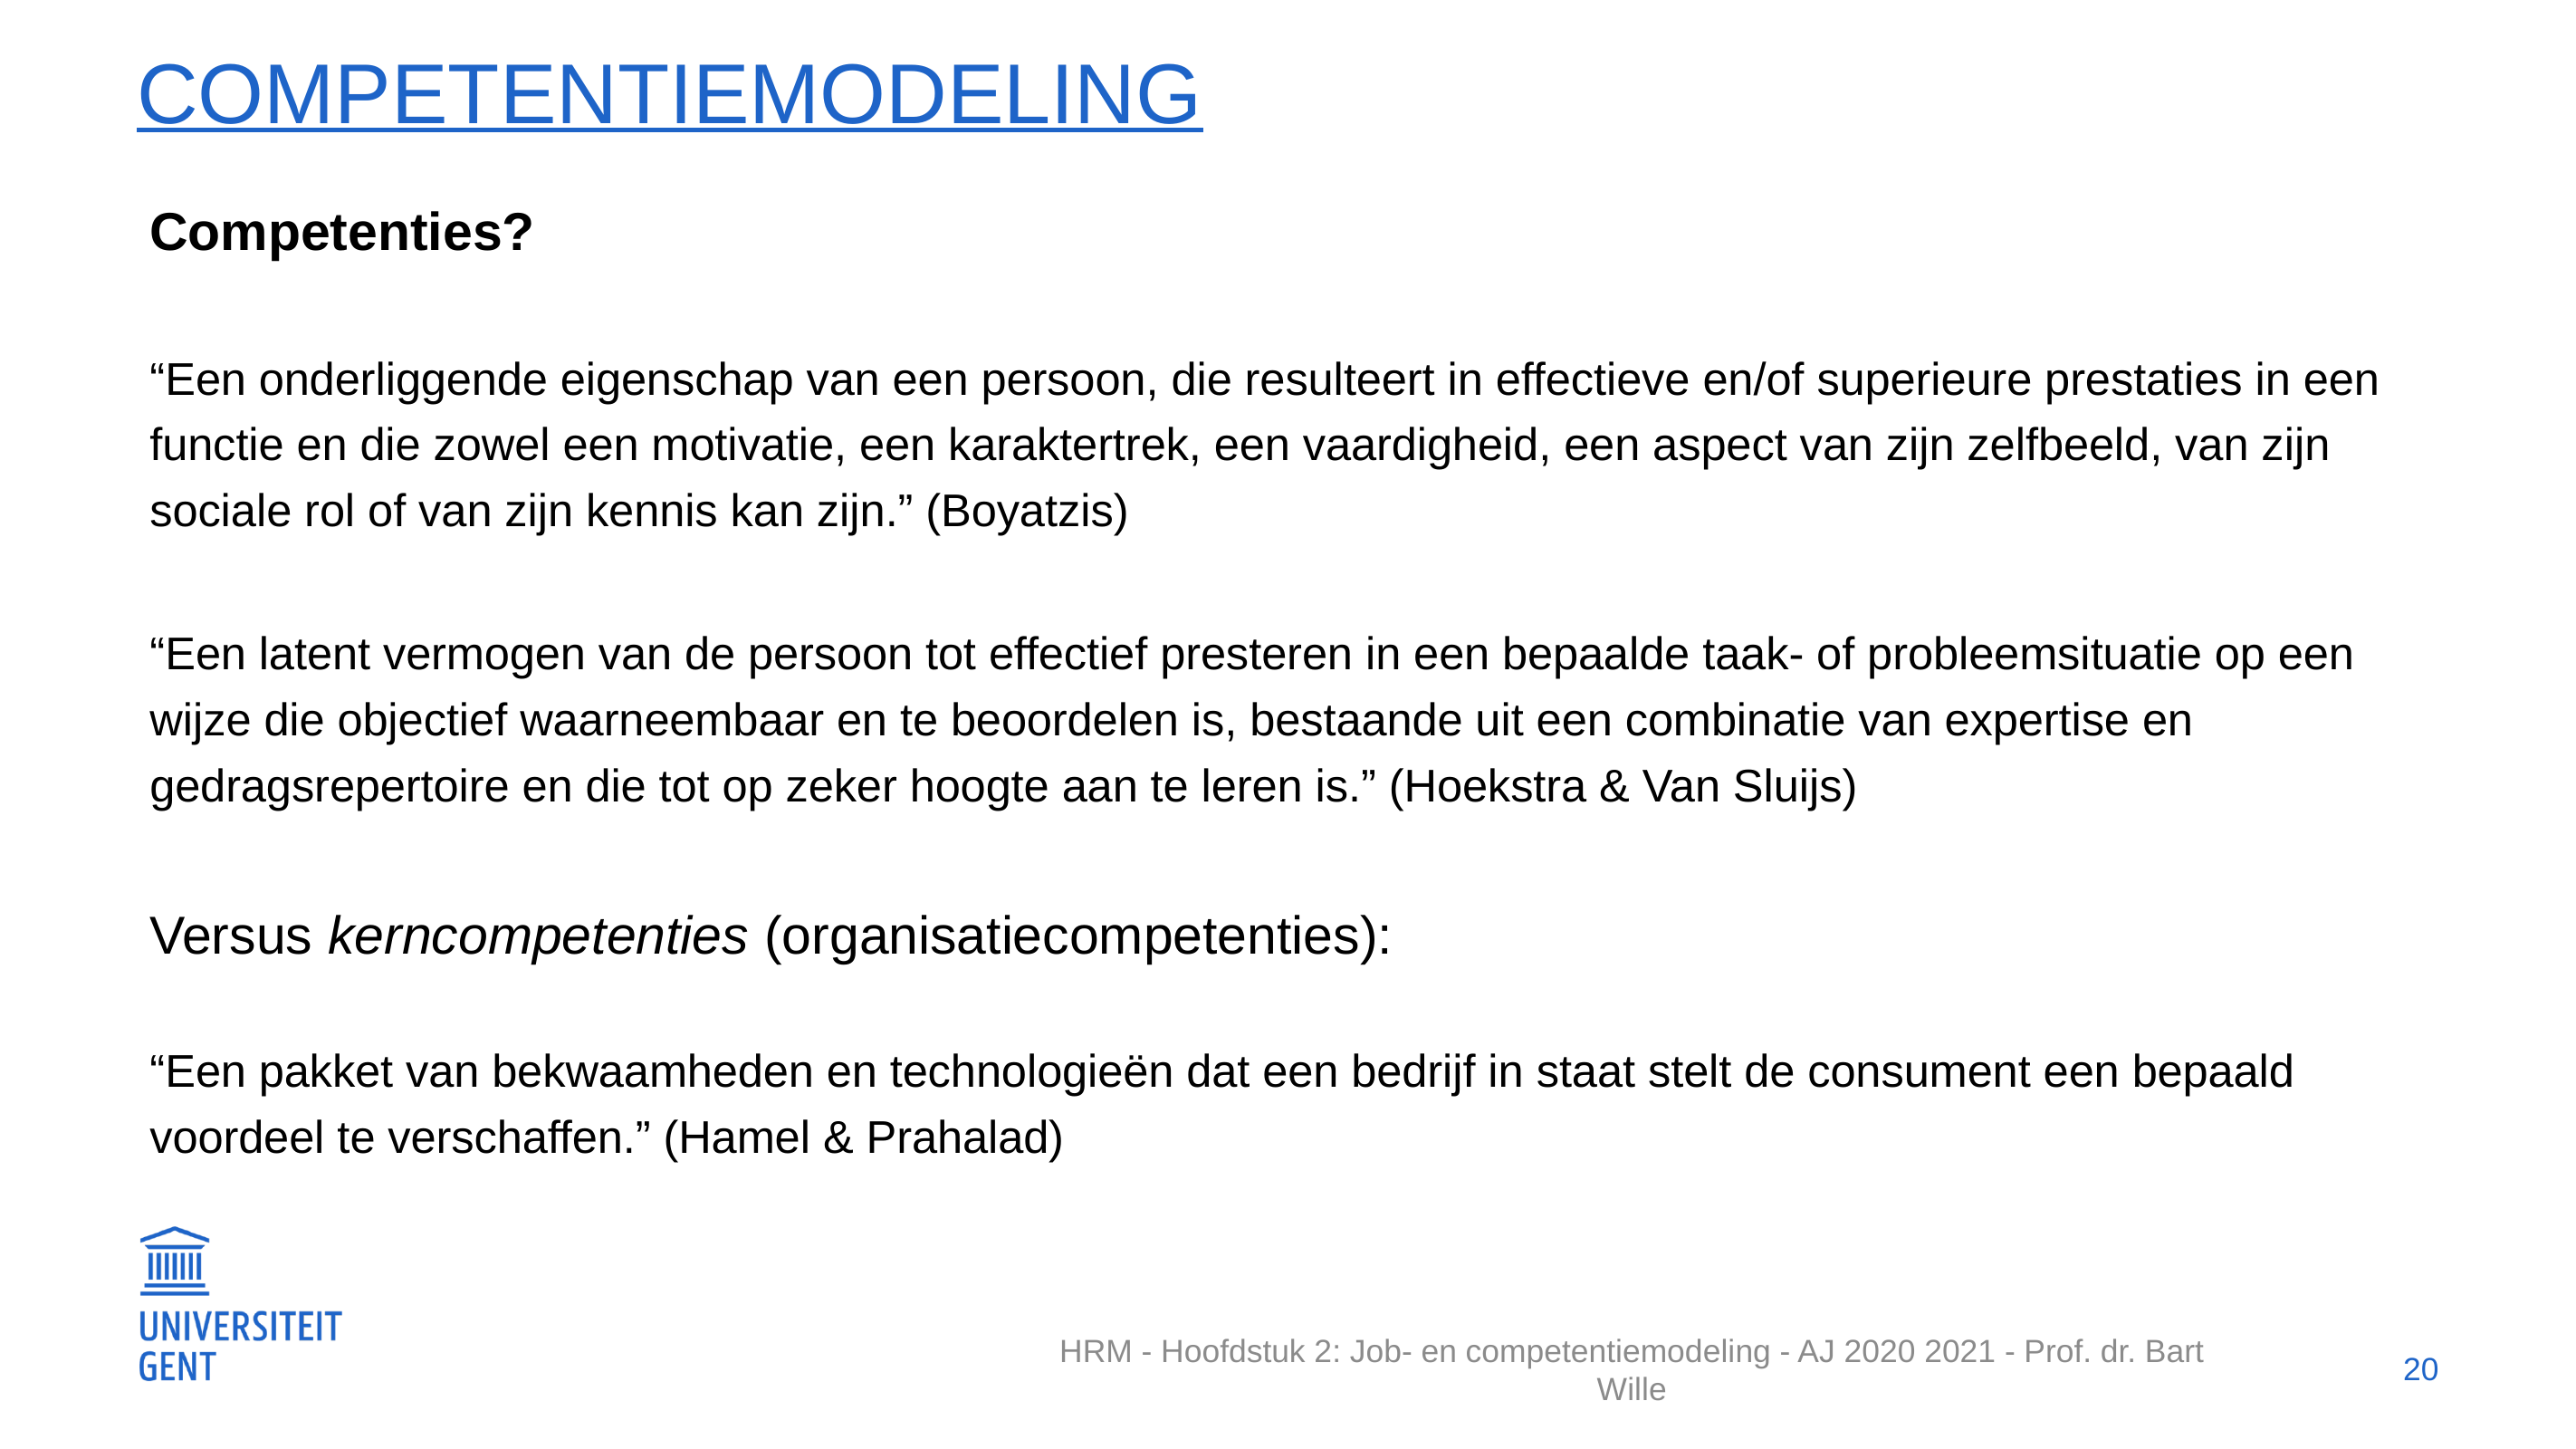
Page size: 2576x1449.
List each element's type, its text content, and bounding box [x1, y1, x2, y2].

picture [72, 1174, 415, 1449]
title CoMpetentiemodeling [123, 20, 2456, 149]
slide_number 20 [2315, 1329, 2453, 1407]
footer HRM - Hoofdstuk 2: Job- en competentiemodeling - AJ 2020 2021 - Prof. dr. Bart Wille [1011, 1336, 2253, 1402]
list Competenties? “Een onderliggende eigenschap van een persoon, die resulteert in effectieve en/of superieure prestaties in een functie en die zowel een motivatie, een karaktertrek, een vaardigheid, een aspect van zijn zelfbeeld, van zijn sociale rol of van zijn kennis kan zijn.” (Boyatzis) “Een latent vermogen van de persoon tot effectief presteren in een bepaalde taak- of probleemsituatie op een wijze die objectief waarneembaar en te beoordelen is, bestaande uit een combinatie van expertise en gedragsrepertoire en die tot op zeker hoogte aan te leren is.” (Hoekstra & Van Sluijs) Versus kerncompetenties (organisatiecompetenties): “Een pakket van bekwaamheden en technologieën dat een bedrijf in staat stelt de consument een bepaald voordeel te verschaffen.” (Hamel & Prahalad) [124, 177, 2456, 1173]
